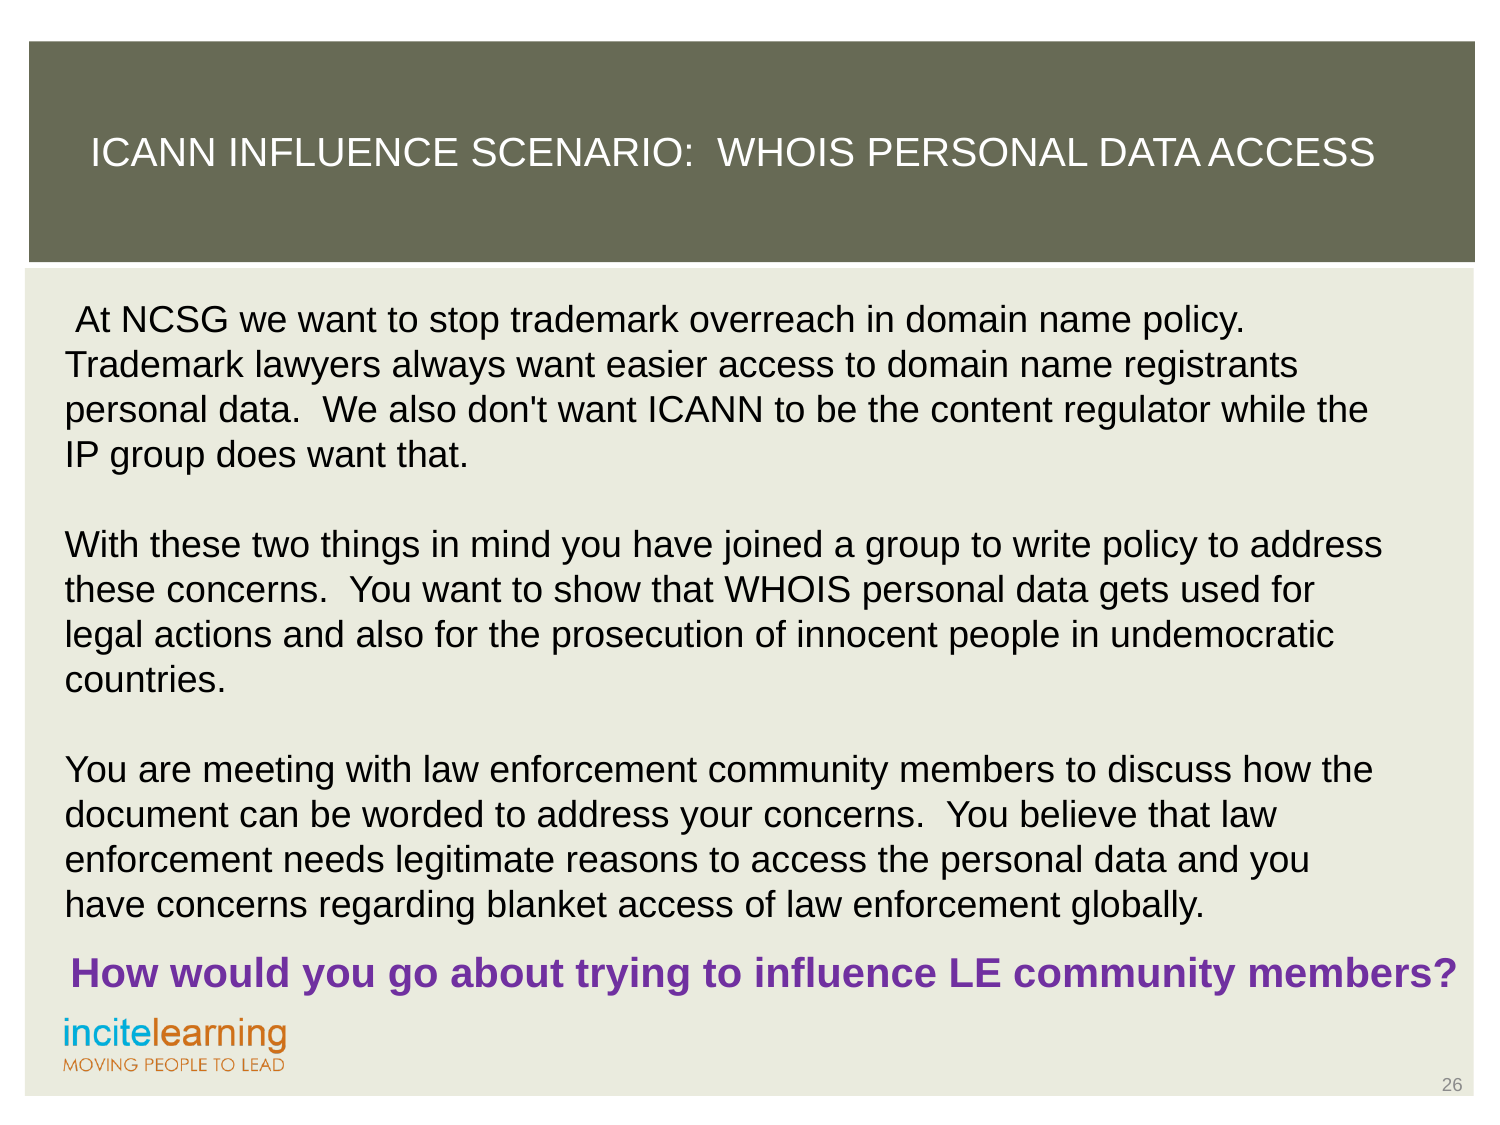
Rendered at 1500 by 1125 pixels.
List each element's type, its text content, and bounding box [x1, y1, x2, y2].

picture [62, 1012, 288, 1076]
text_box How would you go about trying to influence LE community members? [55, 938, 1474, 1004]
text_box At NCSG we want to stop trademark overreach in domain name policy. Trademark lawyers always want easier access to domain name registrants personal data. We also don't want ICANN to be the content regulator while the IP group does want that. With these two things in mind you have joined a group to write policy to address these concerns. You want to show that WHOIS personal data gets used for legal actions and also for the prosecution of innocent people in undemocratic countries. You are meeting with law enforcement community members to discuss how the document can be worded to address your concerns. You believe that law enforcement needs legitimate reasons to access the personal data and you have concerns regarding blanket access of law enforcement globally. [49, 287, 1400, 933]
title ICANN Influence Scenario: WHOIS personal data access [75, 112, 1425, 188]
